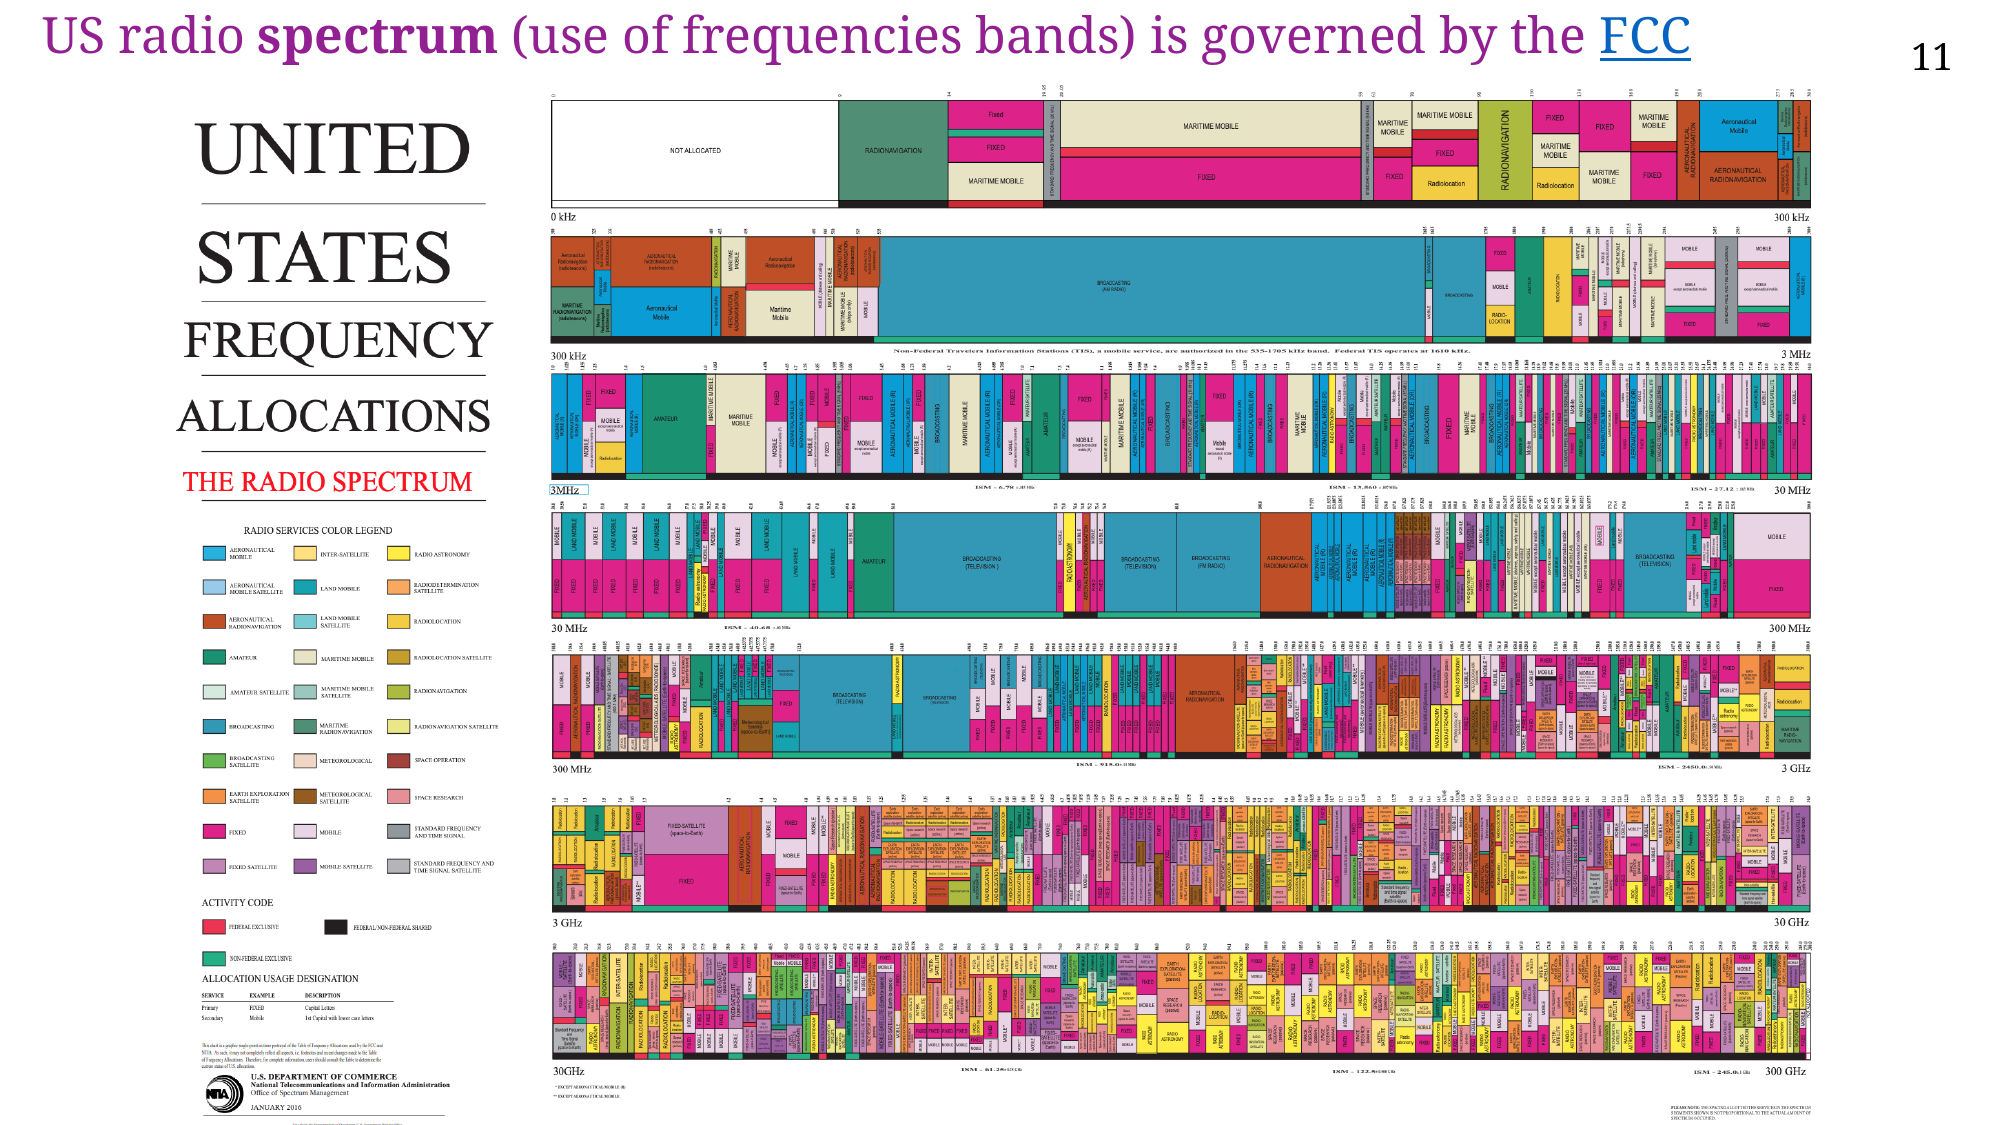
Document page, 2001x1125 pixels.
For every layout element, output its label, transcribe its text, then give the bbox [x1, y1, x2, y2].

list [171, 71, 1829, 1125]
title US radio spectrum (use of frequencies bands) is governed by the FCC [27, 0, 1811, 72]
